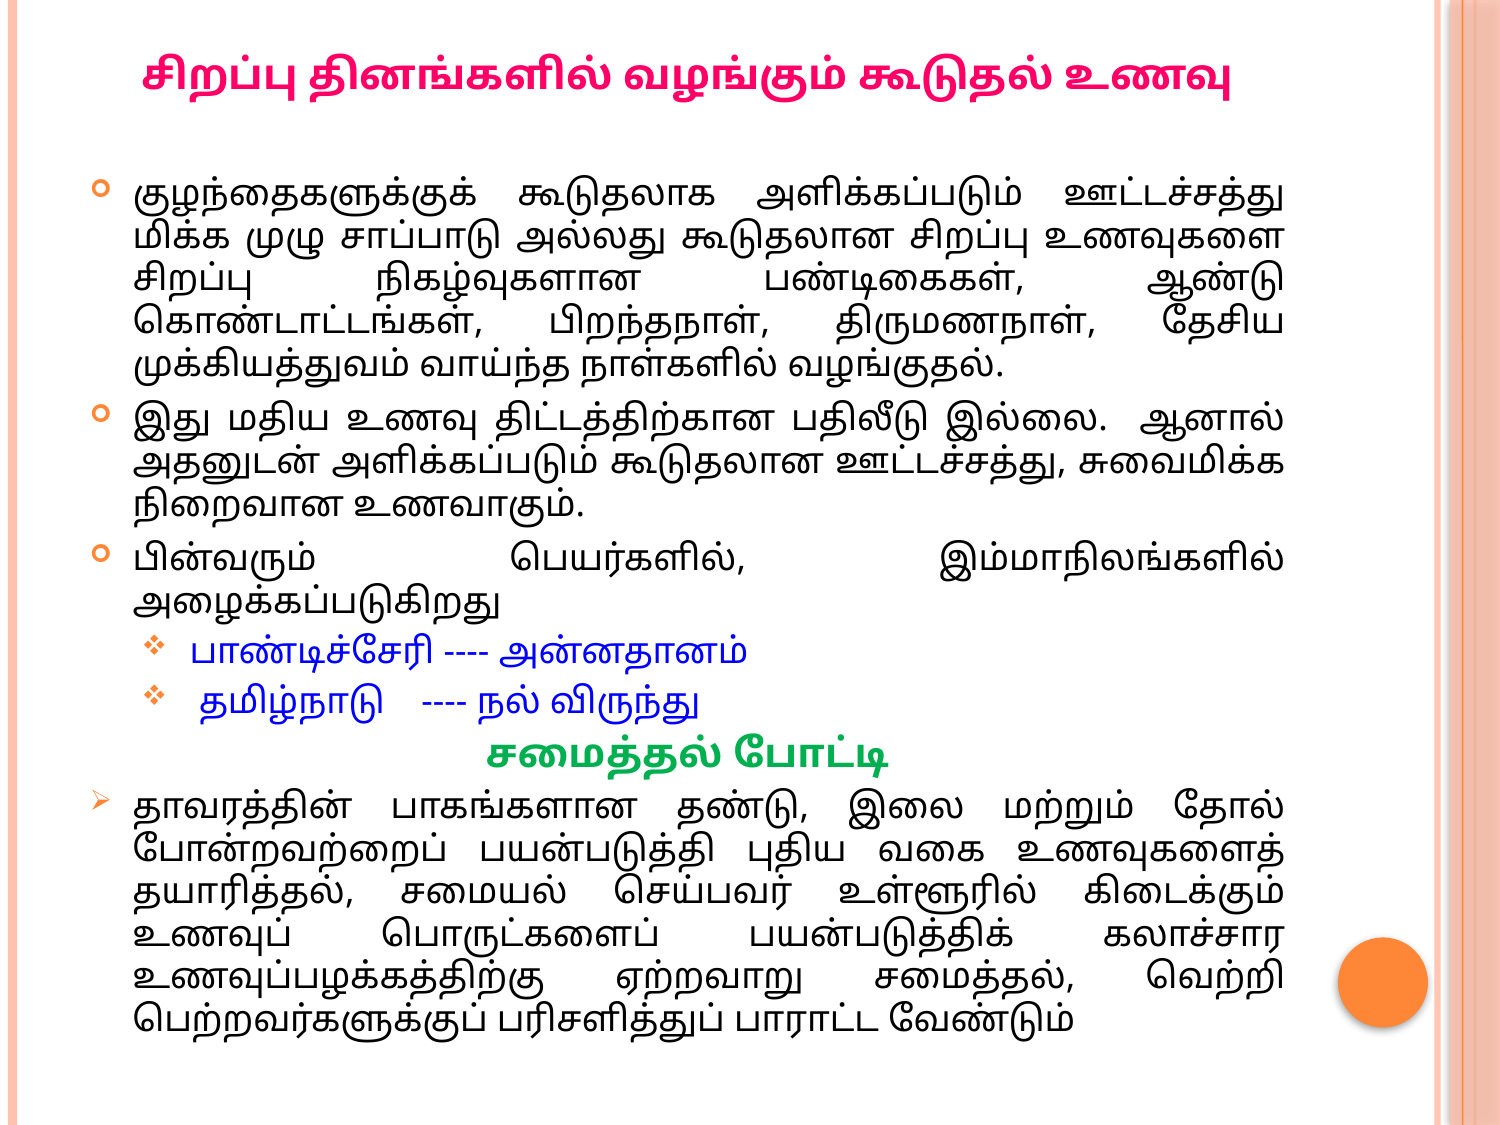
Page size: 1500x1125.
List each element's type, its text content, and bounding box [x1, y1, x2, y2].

list குழந்தைகளுக்குக் கூடுதலாக அளிக்கப்படும் ஊட்டச்சத்து மிக்க முழு சாப்பாடு அல்லது கூடுதலான சிறப்பு உணவுகளை சிறப்பு நிகழ்வுகளான பண்டிகைகள், ஆண்டு கொண்டாட்டங்கள், பிறந்தநாள், திருமணநாள், தேசிய முக்கியத்துவம் வாய்ந்த நாள்களில் வழங்குதல். இது மதிய உணவு திட்டத்திற்கான பதிலீடு இல்லை. ஆனால் அதனுடன் அளிக்கப்படும் கூடுதலான ஊட்டச்சத்து, சுவைமிக்க நிறைவான உணவாகும். பின்வரும் பெயர்களில், இம்மாநிலங்களில் அழைக்கப்படுகிறது பாண்டிச்சேரி ---- அன்னதானம் தமிழ்நாடு ---- நல் விருந்து சமைத்தல் போட்டி தாவரத்தின் பாகங்களான தண்டு, இலை மற்றும் தோல் போன்றவற்றைப் பயன்படுத்தி புதிய வகை உணவுகளைத் தயாரித்தல், சமையல் செய்பவர் உள்ளூரில் கிடைக்கும் உணவுப் பொருட்களைப் பயன்படுத்திக் கலாச்சார உணவுப்பழக்கத்திற்கு ஏற்றவாறு சமைத்தல், வெற்றி பெற்றவர்களுக்குப் பரிசளித்துப் பாராட்ட வேண்டும் [75, 162, 1300, 1062]
title சிறப்பு தினங்களில் வழங்கும் கூடுதல் உணவு [75, 0, 1300, 155]
